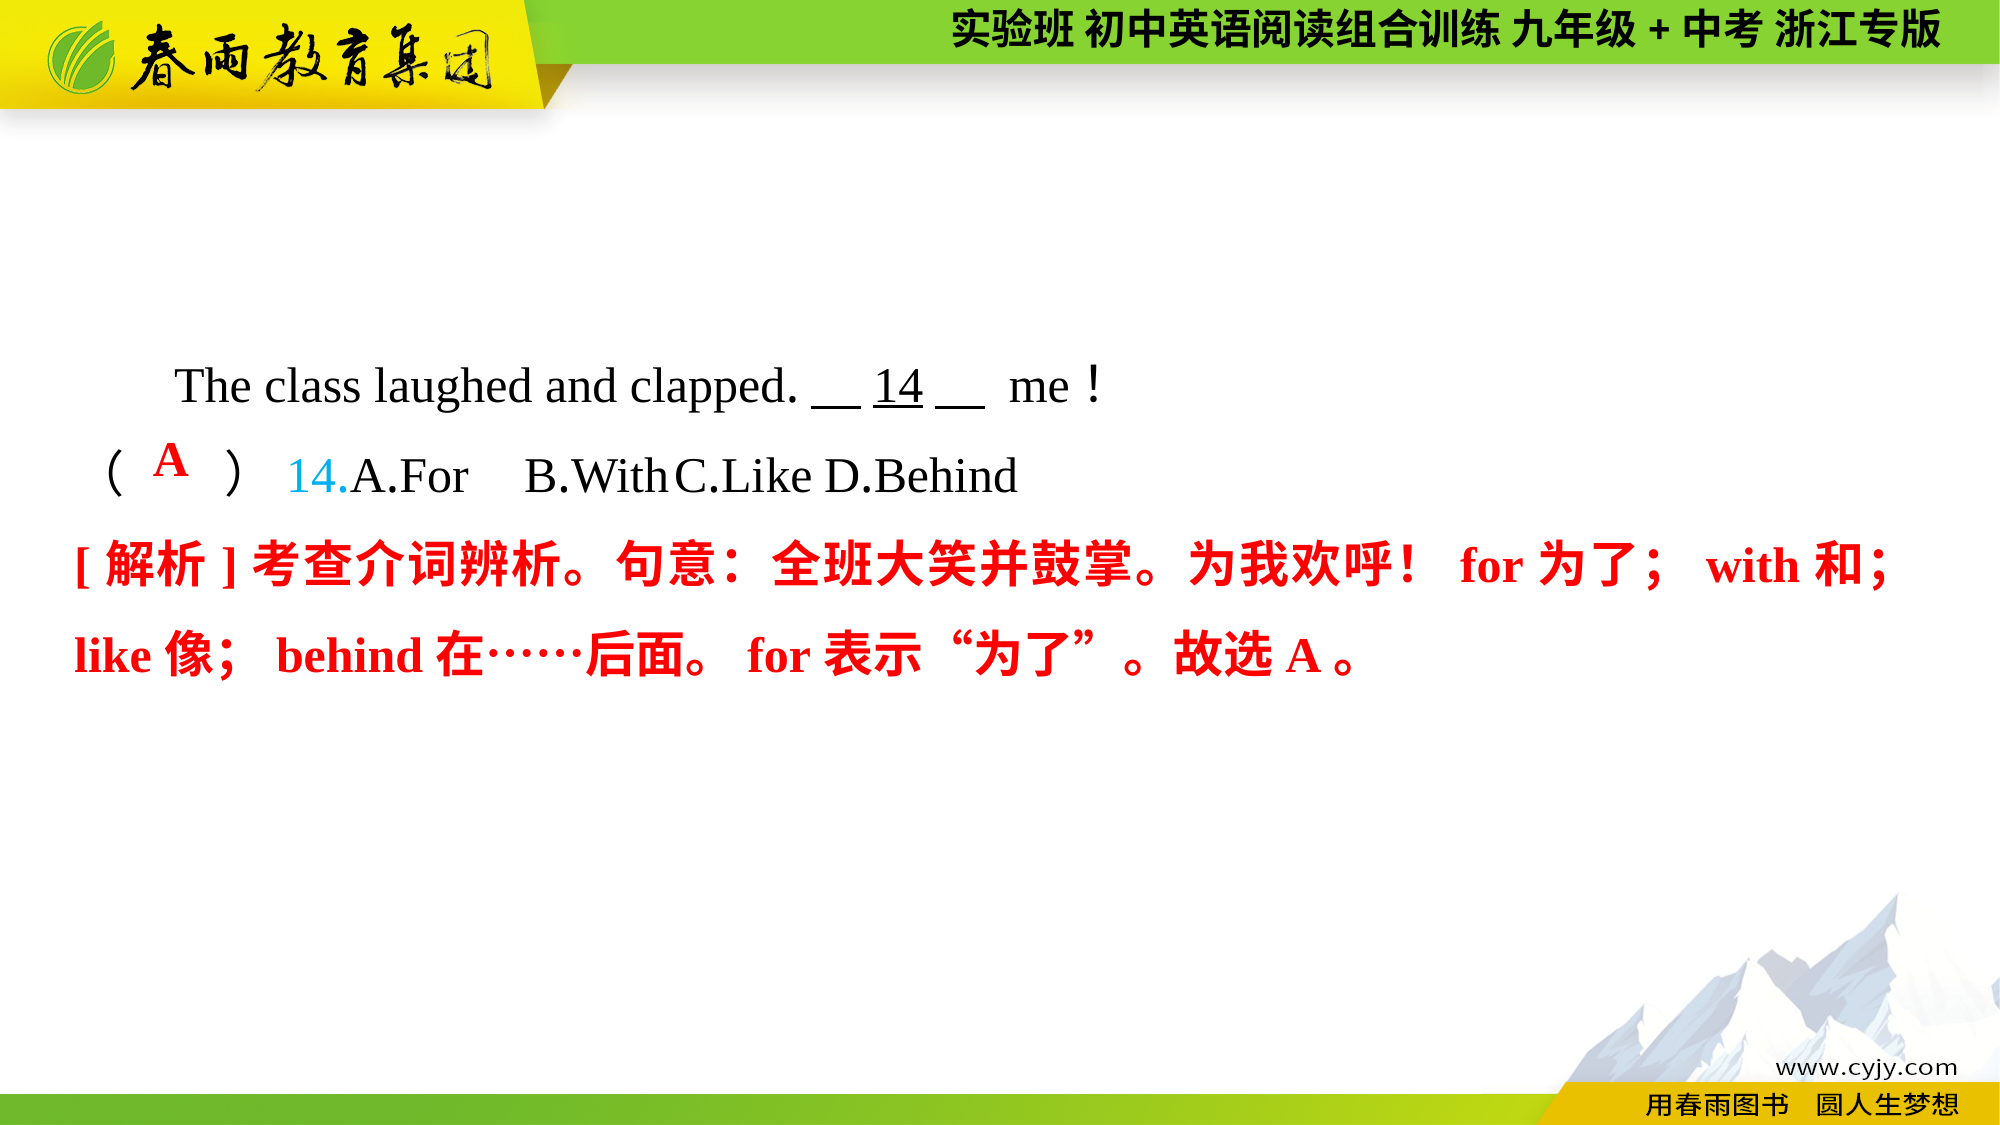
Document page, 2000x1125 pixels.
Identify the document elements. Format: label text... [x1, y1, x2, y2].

text_box A [138, 419, 204, 494]
text_box [解析]考查介词辨析。句意：全班大笑并鼓掌。为我欢呼！for为了；with和；like像；behind在……后面。for表示“为了”。故选A。 [59, 494, 1944, 690]
picture [0, 0, 2000, 1125]
list The class laughed and clapped. 14 me！ （ ）14.A.For B.With C.Like D.Behind [59, 314, 1944, 494]
